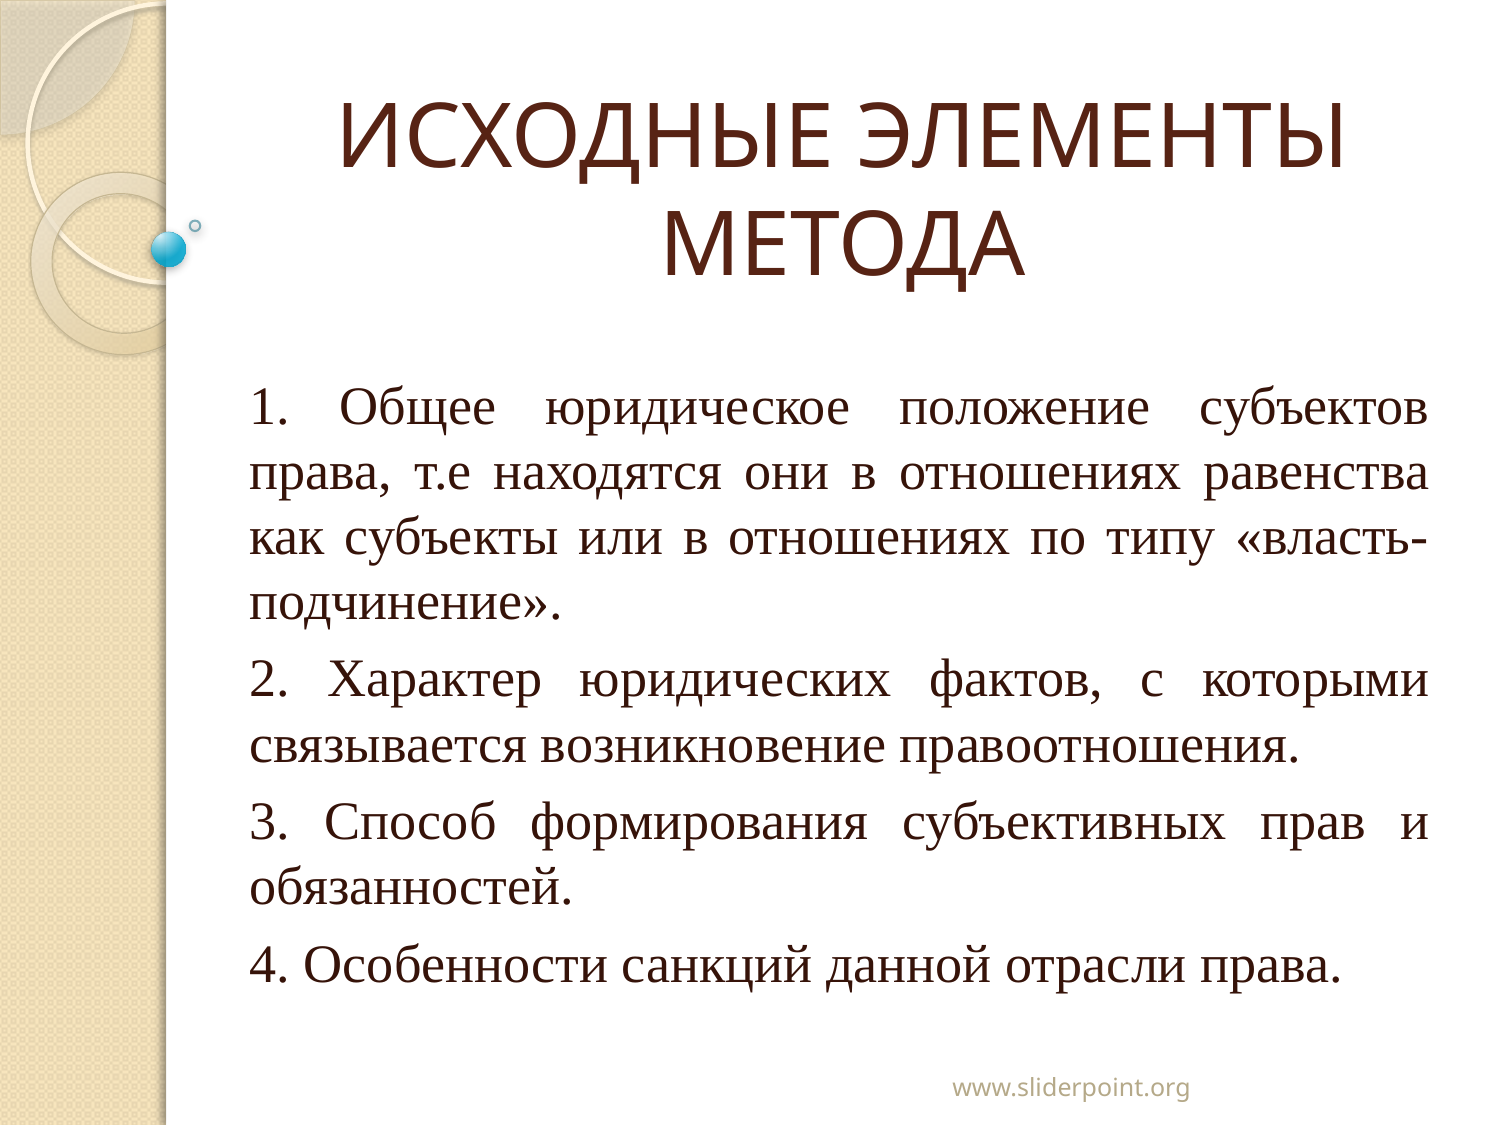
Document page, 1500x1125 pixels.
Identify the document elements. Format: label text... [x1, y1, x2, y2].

footer www.sliderpoint.org [937, 1034, 1413, 1113]
subtitle 1. Общее юридическое положение субъектов права, т.е находятся они в отношениях равенства как субъекты или в отношениях по типу «власть-подчинение». 2. Характер юридических фактов, с которыми связывается возникновение правоотношения. 3. Способ формирования субъективных прав и обязанностей. 4. Особенности санкций данной отрасли права. [230, 369, 1446, 1125]
title ИСХОДНЫЕ ЭЛЕМЕНТЫ МЕТОДА [234, 59, 1450, 301]
